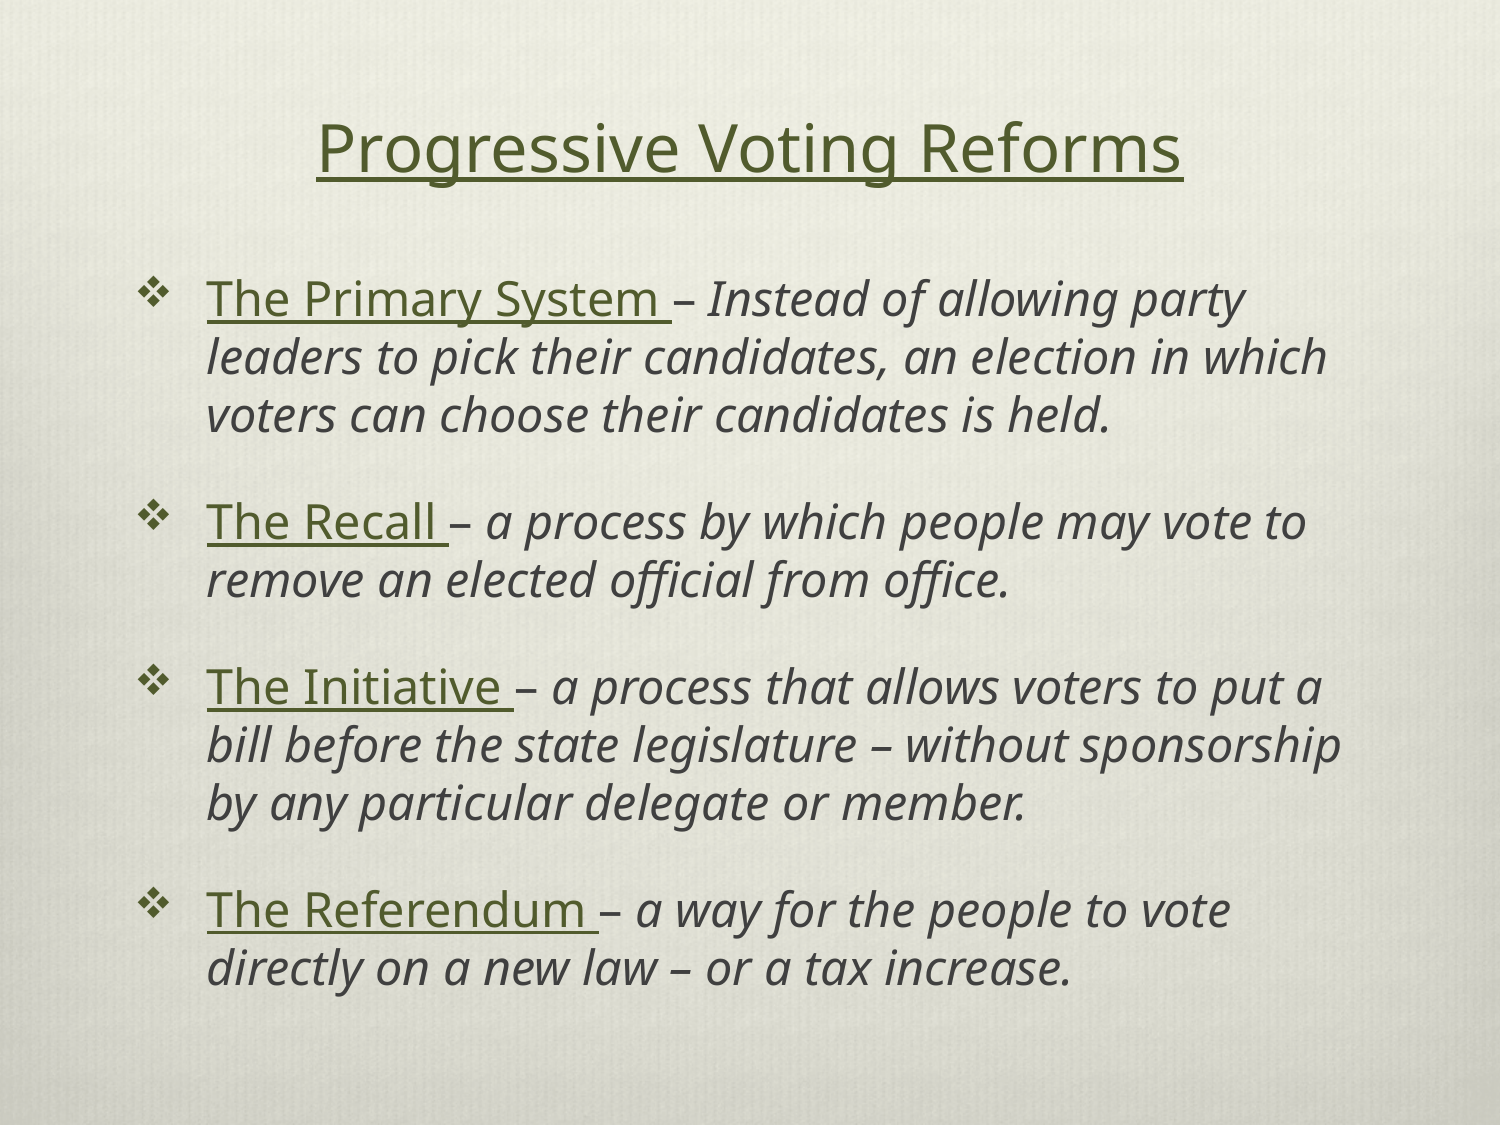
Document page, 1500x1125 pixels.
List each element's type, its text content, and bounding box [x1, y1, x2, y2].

list The Primary System – Instead of allowing party leaders to pick their candidates, an election in which voters can choose their candidates is held. The Recall – a process by which people may vote to remove an elected official from office. The Initiative – a process that allows voters to put a bill before the state legislature – without sponsorship by any particular delegate or member. The Referendum – a way for the people to vote directly on a new law – or a tax increase. [119, 260, 1381, 1011]
title Progressive Voting Reforms [119, 51, 1381, 240]
